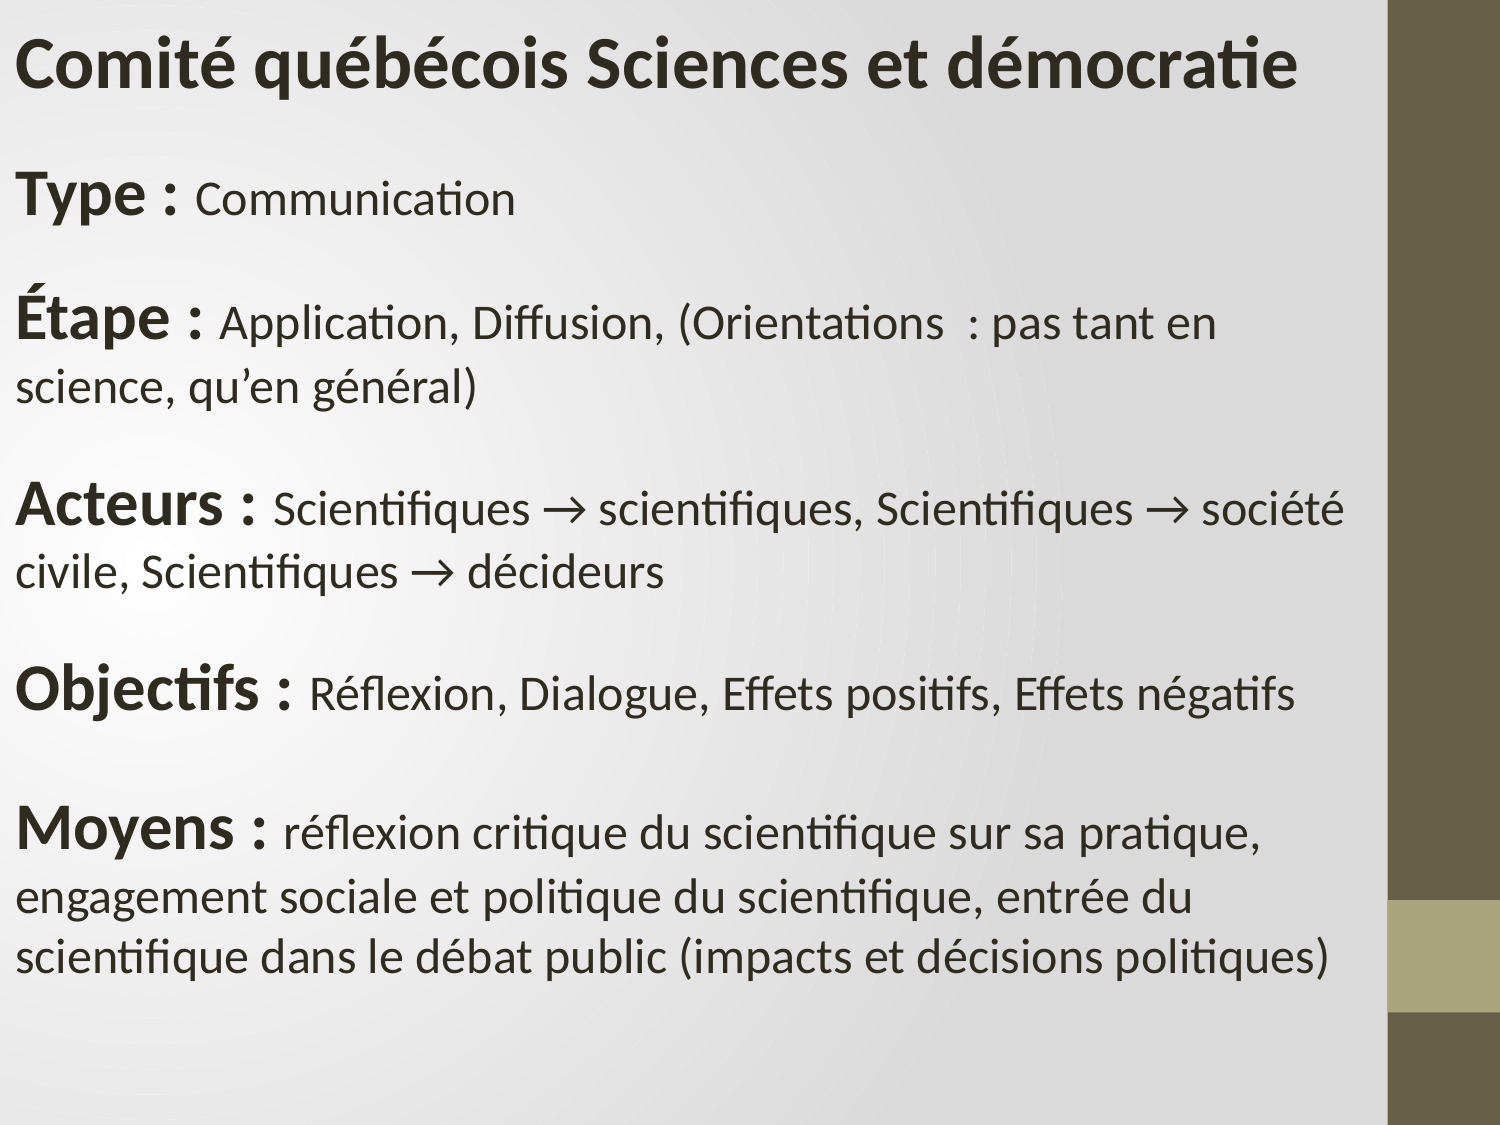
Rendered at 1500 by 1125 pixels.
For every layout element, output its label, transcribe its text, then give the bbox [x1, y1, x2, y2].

text_box Comité québécois Sciences et démocratie Type : Communication Étape : Application, Diffusion, (Orientations : pas tant en science, qu’en général) Acteurs : Scientifiques → scientifiques, Scientifiques → société civile, Scientifiques → décideurs Objectifs : Réflexion, Dialogue, Effets positifs, Effets négatifs Moyens : réflexion critique du scientifique sur sa pratique, engagement sociale et politique du scientifique, entrée du scientifique dans le débat public (impacts et décisions politiques) [0, 6, 1376, 1036]
